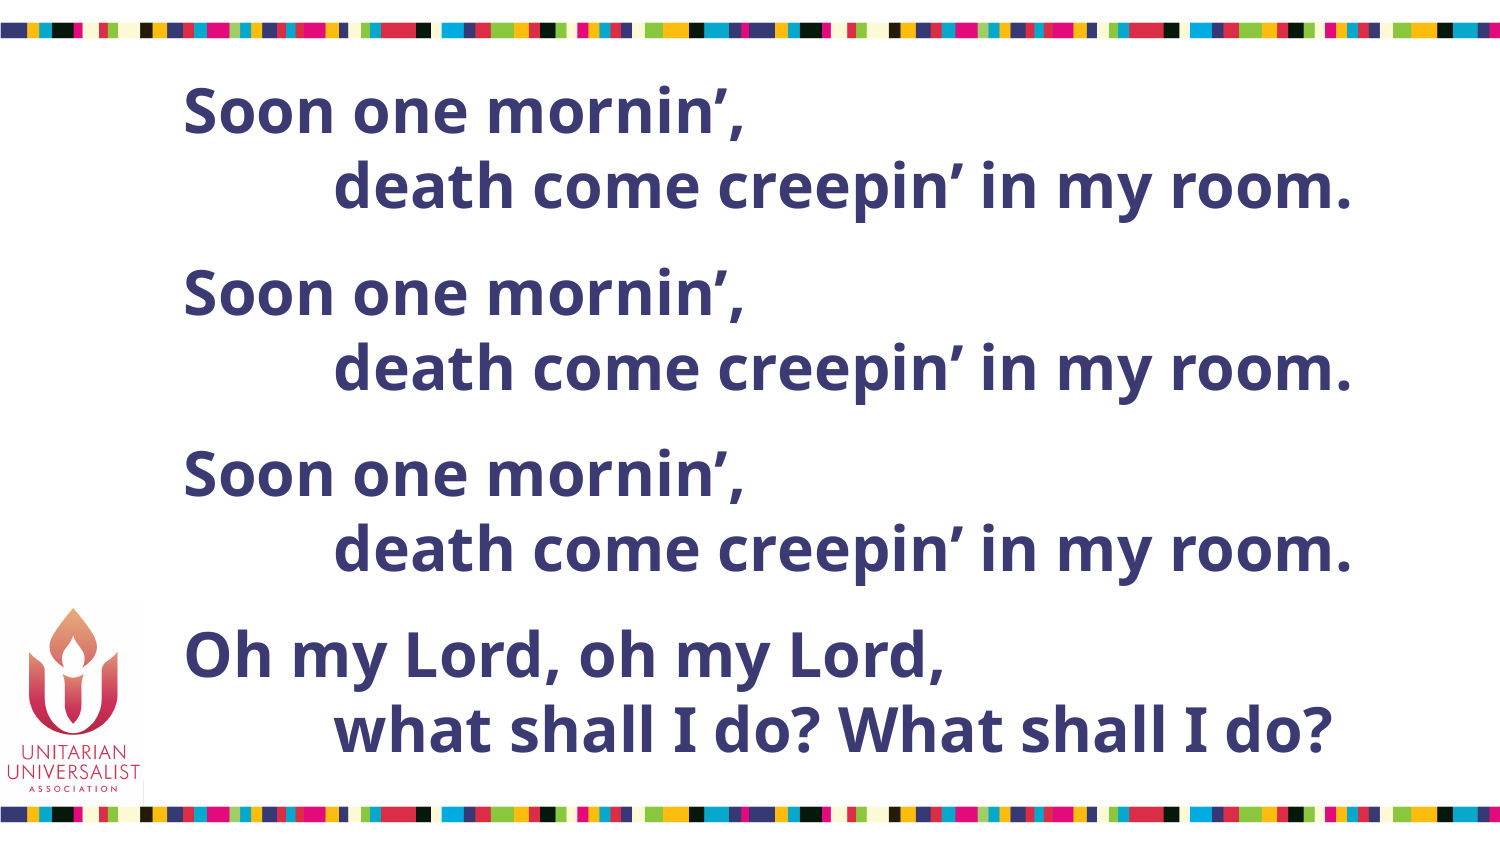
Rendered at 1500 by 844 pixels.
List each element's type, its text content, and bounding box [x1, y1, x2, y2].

picture [0, 600, 1500, 824]
picture [0, 22, 1500, 40]
text_box Soon one mornin’, death come creepin’ in my room. Soon one mornin’, death come creepin’ in my room. Soon one mornin’, death come creepin’ in my room. Oh my Lord, oh my Lord, what shall I do? What shall I do? [168, 56, 1421, 780]
